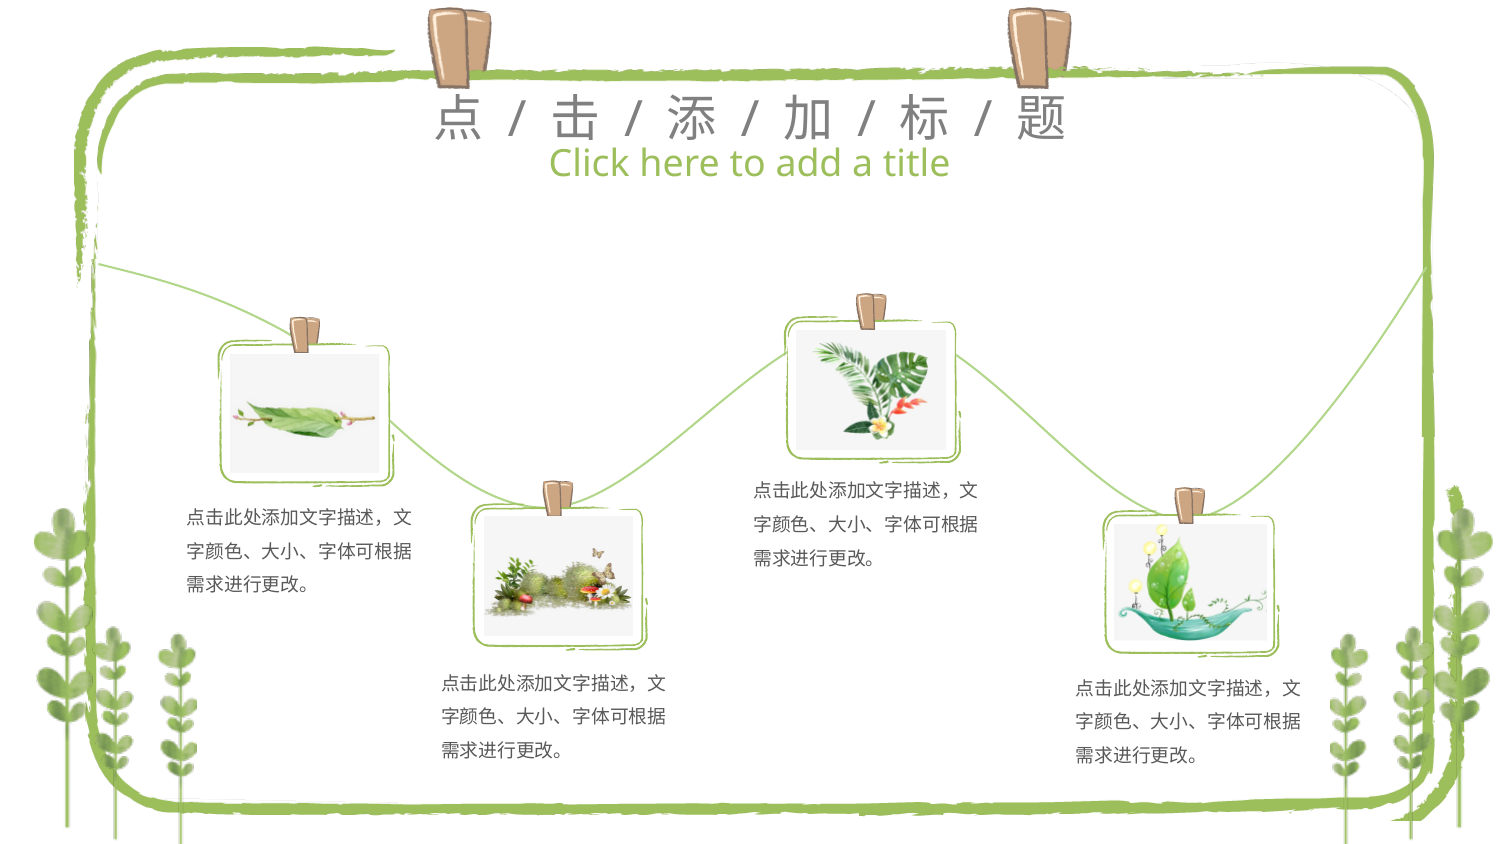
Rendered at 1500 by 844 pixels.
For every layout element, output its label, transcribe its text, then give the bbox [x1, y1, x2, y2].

text_box 点/击/添/加/标/题 [407, 79, 1093, 154]
text_box 点击此处添加文字描述，文字颜色、大小、字体可根据需求进行更改。 [172, 487, 441, 604]
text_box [217, 316, 395, 488]
text_box [98, 262, 1428, 487]
text_box 点击此处添加文字描述，文字颜色、大小、字体可根据需求进行更改。 [738, 460, 1007, 577]
text_box 点击此处添加文字描述，文字颜色、大小、字体可根据需求进行更改。 [426, 652, 695, 769]
text_box 点击此处添加文字描述，文字颜色、大小、字体可根据需求进行更改。 [1061, 657, 1330, 774]
picture [34, 7, 1493, 844]
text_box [470, 480, 648, 651]
text_box Click here to add a title [533, 131, 967, 192]
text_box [1102, 487, 1280, 658]
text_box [783, 293, 962, 464]
